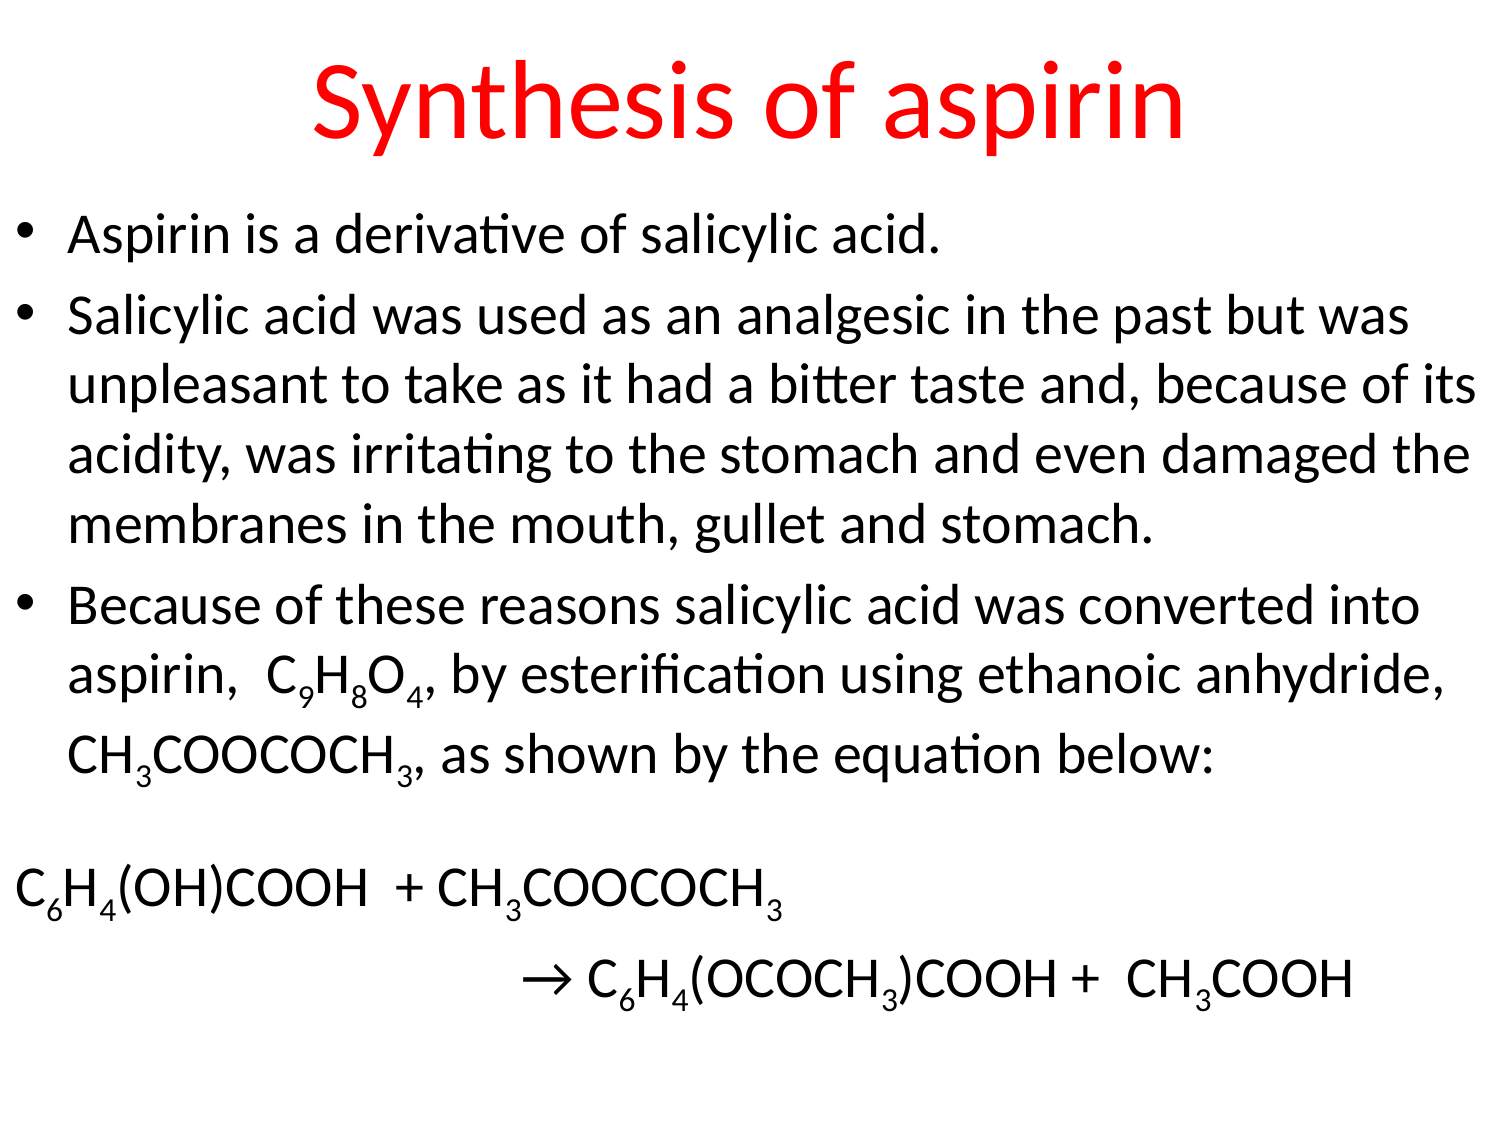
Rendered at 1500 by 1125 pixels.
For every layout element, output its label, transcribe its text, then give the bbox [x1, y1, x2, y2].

list Aspirin is a derivative of salicylic acid. Salicylic acid was used as an analgesic in the past but was unpleasant to take as it had a bitter taste and, because of its acidity, was irritating to the stomach and even damaged the membranes in the mouth, gullet and stomach. Because of these reasons salicylic acid was converted into aspirin, C9H8O4, by esterification using ethanoic anhydride, CH3COOCOCH3, as shown by the equation below: C6H4(OH)COOH + CH3COOCOCH3 → C6H4(OCOCH3)COOH + CH3COOH [0, 187, 1500, 1125]
title Synthesis of aspirin [75, 0, 1425, 187]
